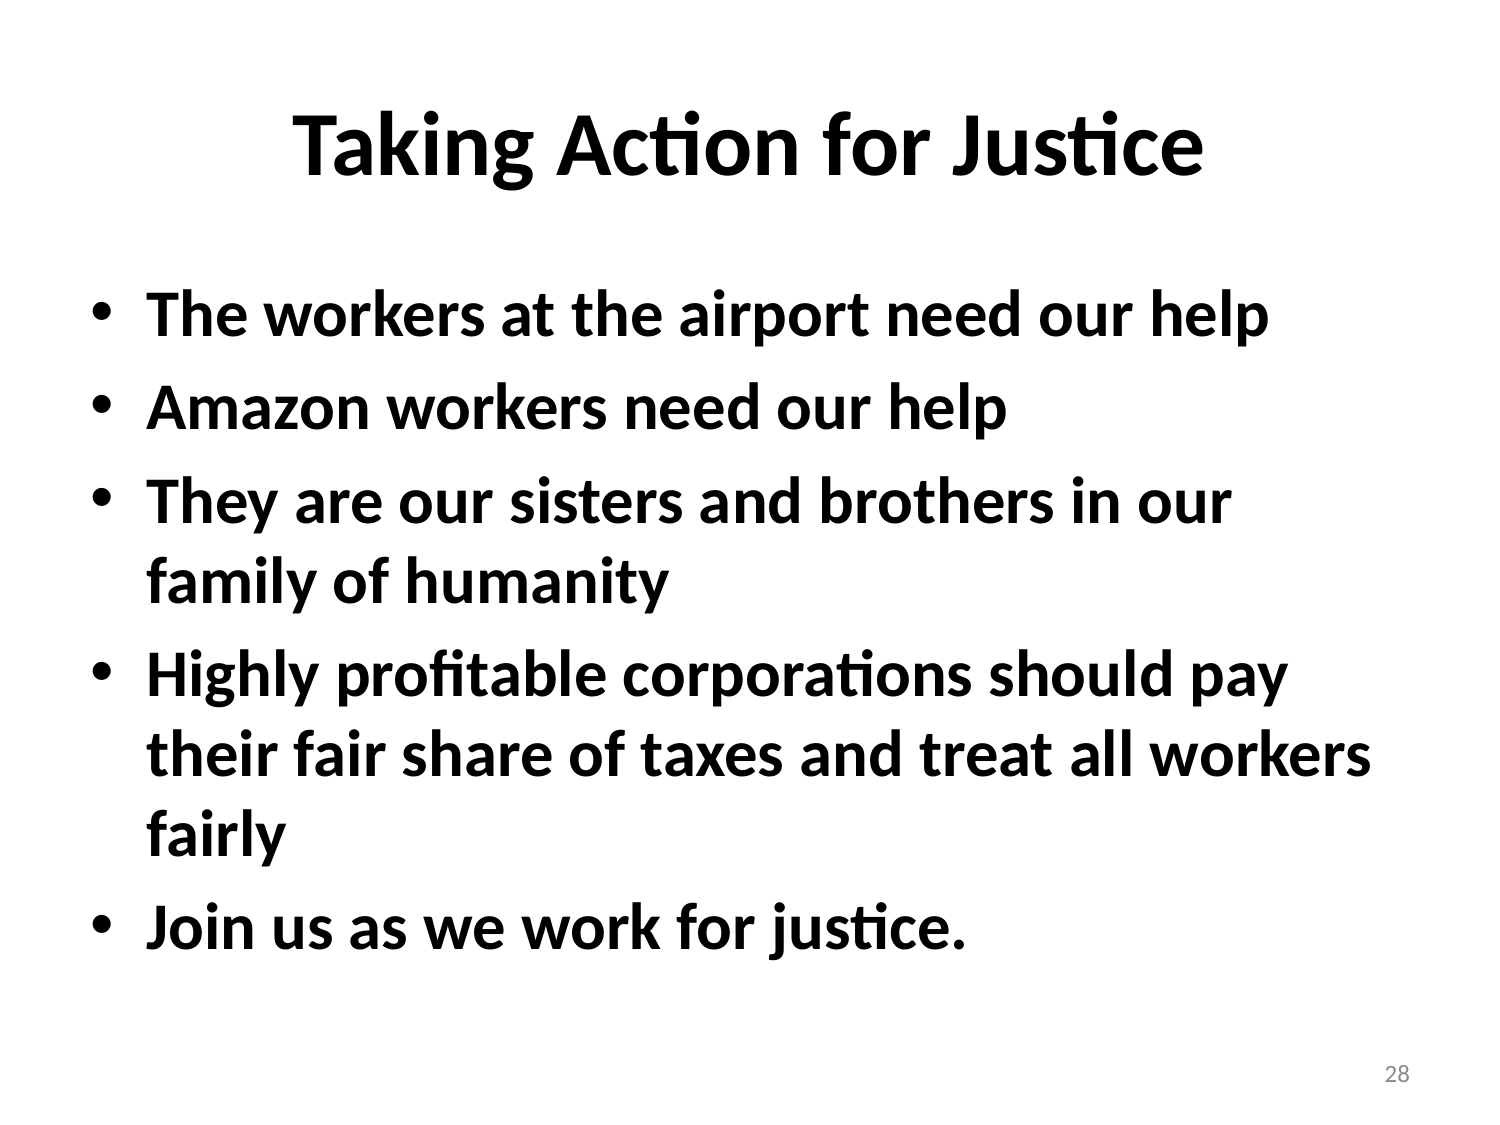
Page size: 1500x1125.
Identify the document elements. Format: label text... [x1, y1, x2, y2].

slide_number 28 [1074, 1042, 1425, 1103]
list The workers at the airport need our help Amazon workers need our help They are our sisters and brothers in our family of humanity Highly profitable corporations should pay their fair share of taxes and treat all workers fairly Join us as we work for justice. [75, 262, 1425, 1005]
title Taking Action for Justice [75, 45, 1425, 233]
